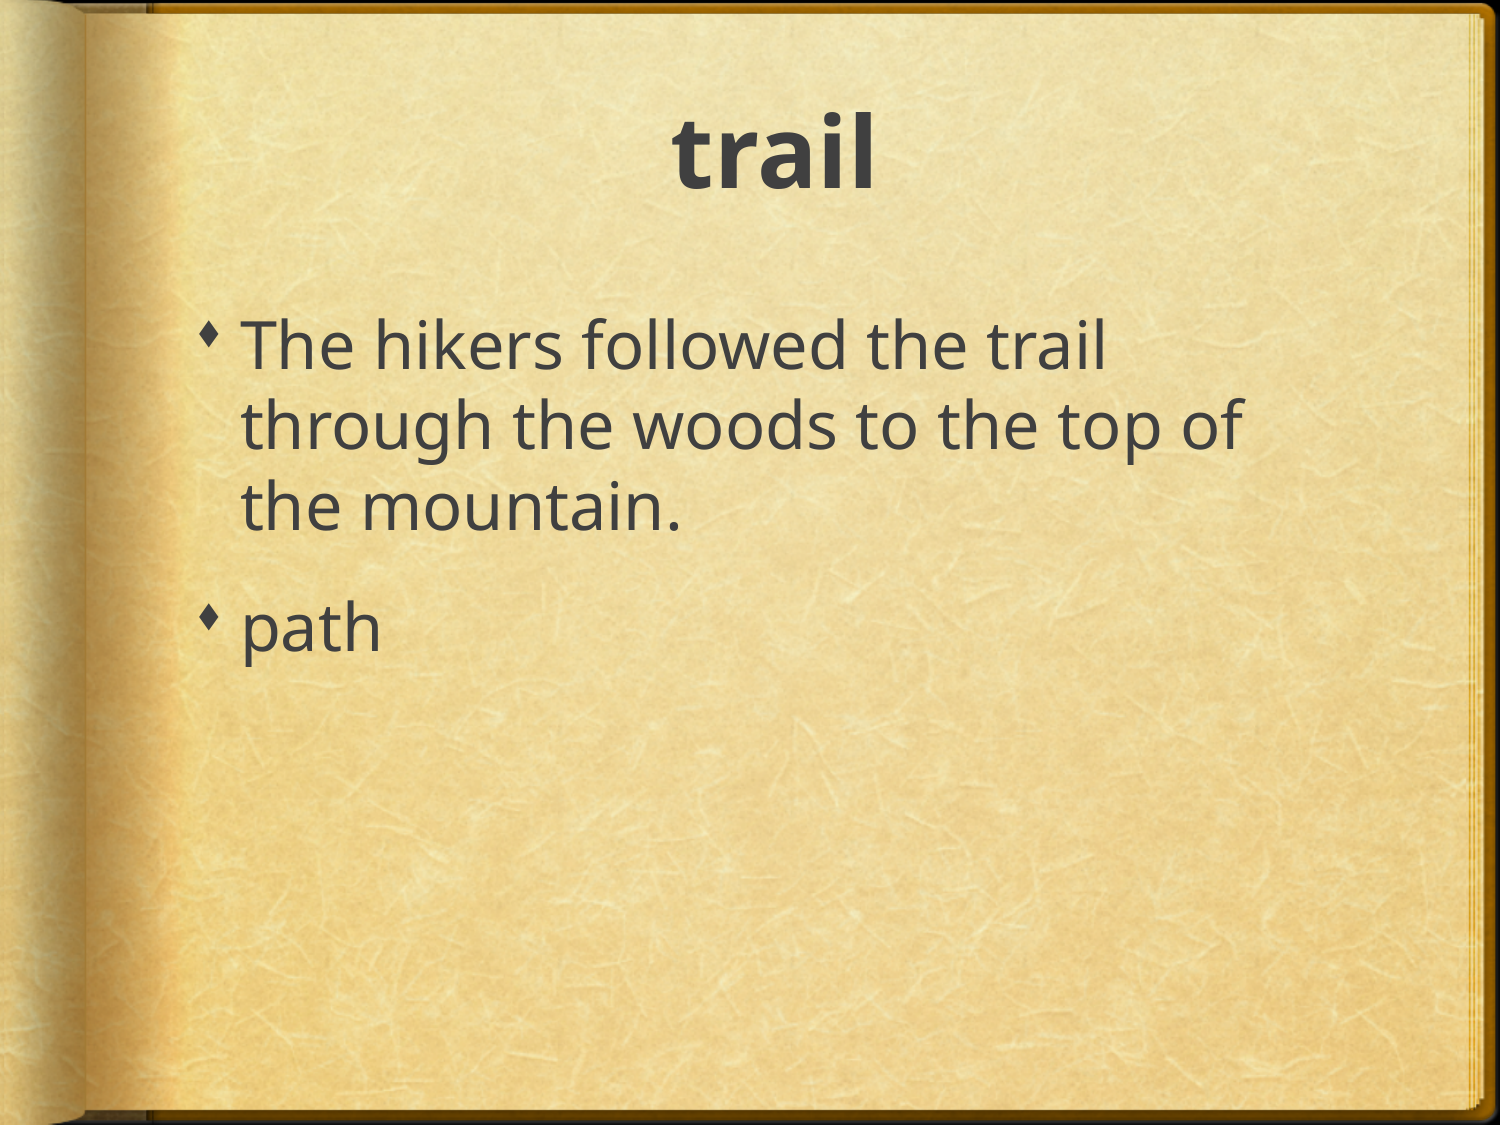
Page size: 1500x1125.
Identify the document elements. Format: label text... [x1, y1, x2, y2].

list The hikers followed the trail through the woods to the top of the mountain. path [178, 295, 1372, 1005]
picture [0, 0, 1500, 1125]
title trail [178, 45, 1372, 265]
